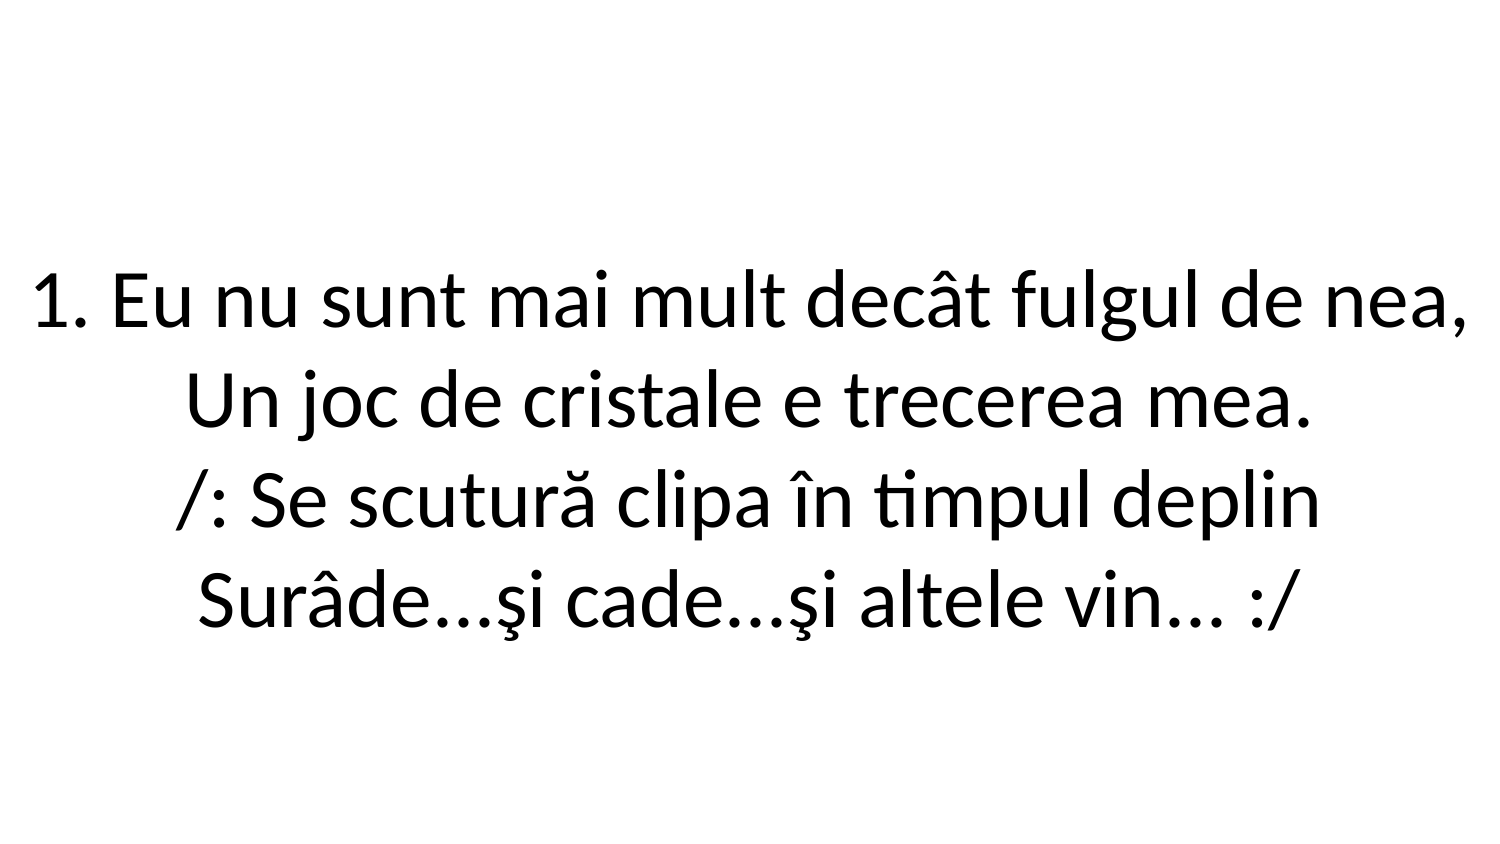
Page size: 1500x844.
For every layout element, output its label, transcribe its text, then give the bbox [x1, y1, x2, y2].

text_box 1. Eu nu sunt mai mult decât fulgul de nea, Un joc de cristale e trecerea mea. /: Se scutură clipa în timpul deplin Surâde...şi cade...şi altele vin... :/ [14, 192, 1486, 652]
